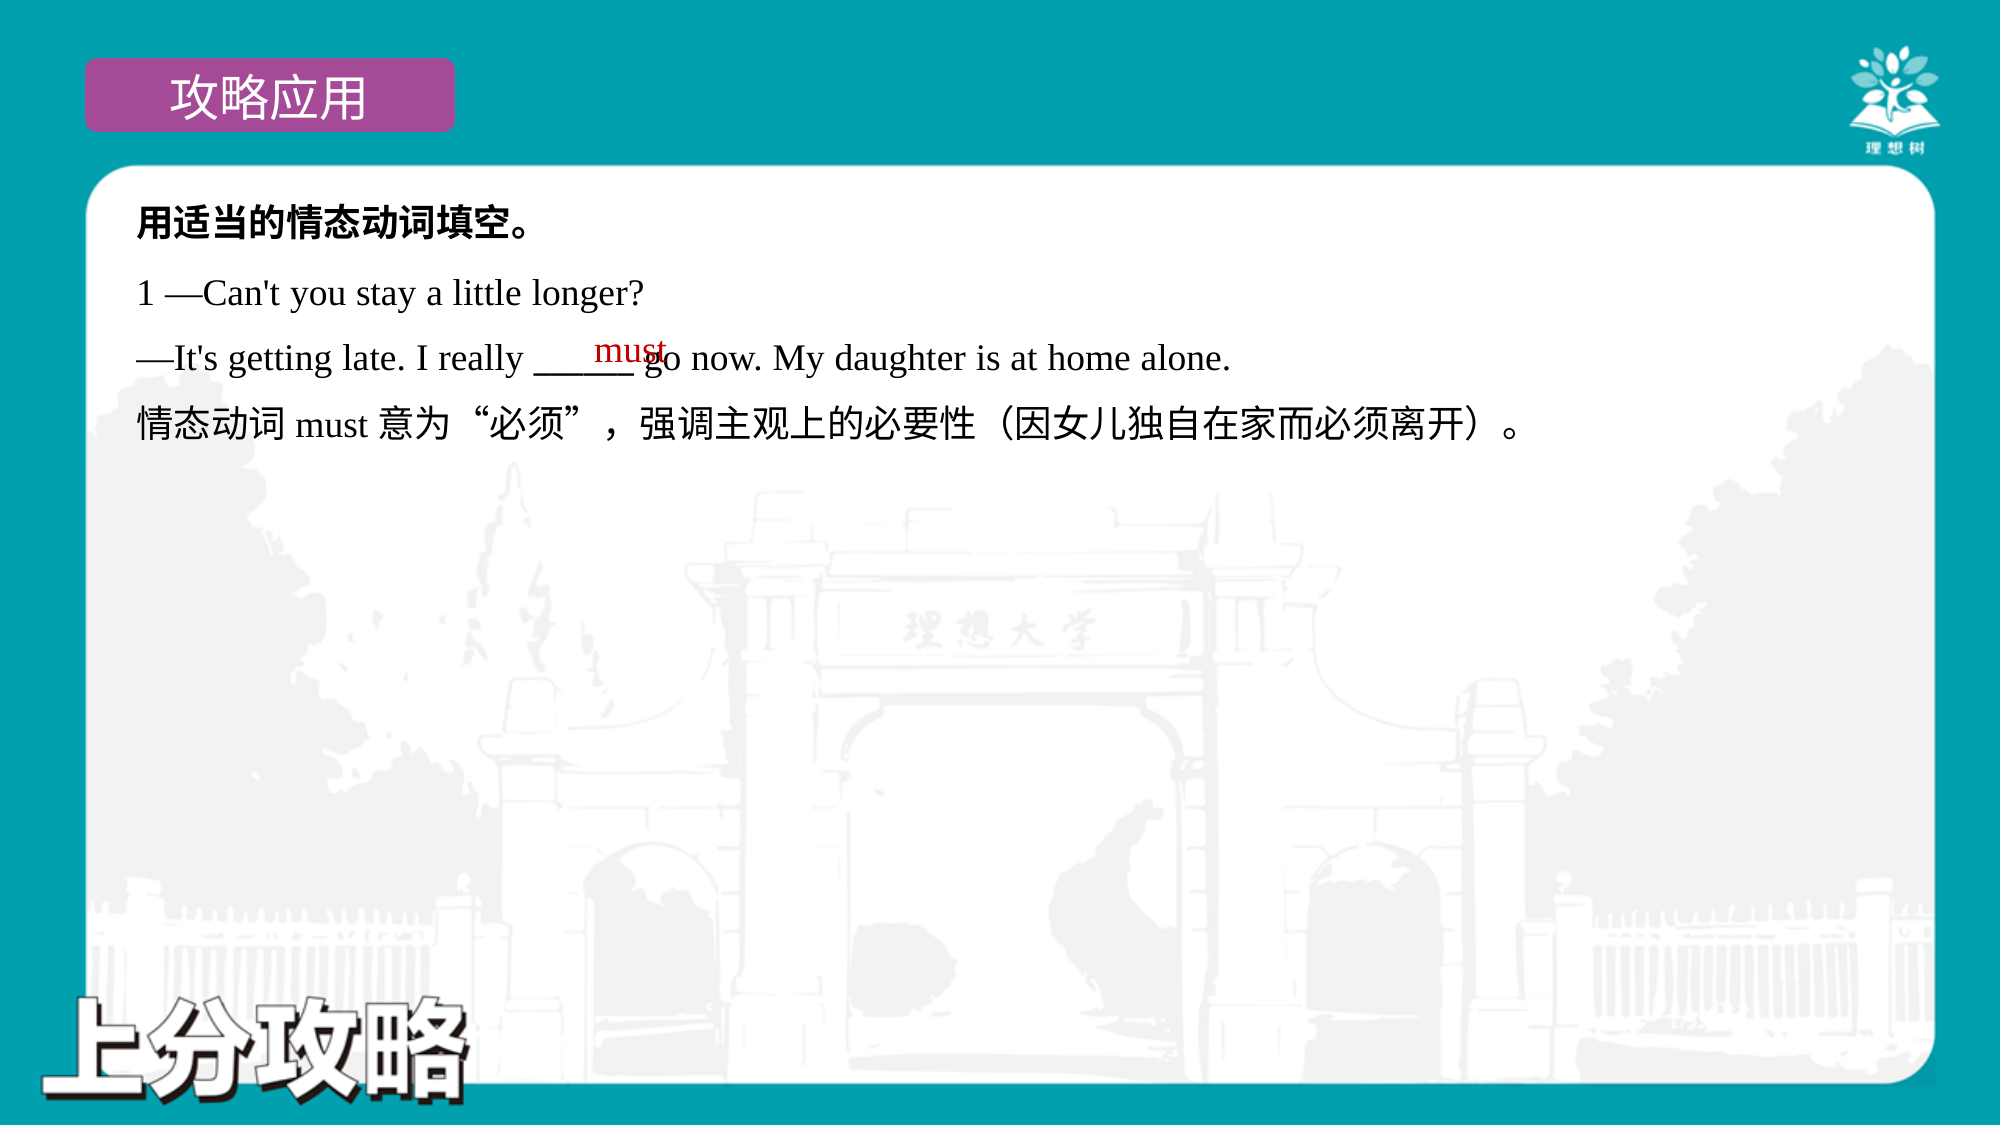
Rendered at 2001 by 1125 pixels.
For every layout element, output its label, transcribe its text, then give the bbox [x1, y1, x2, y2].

text_box must [580, 304, 681, 364]
text_box 情态动词must意为“必须”，强调主观上的必要性（因女儿独自在家而必须离开）。 [136, 378, 1865, 438]
picture [0, 0, 2000, 1125]
text_box 1 —Can't you stay a little longer? —It's getting late. I really ______ go now. My daughter is at home alone. [136, 244, 1865, 371]
text_box 用适当的情态动词填空。 [136, 177, 1865, 237]
